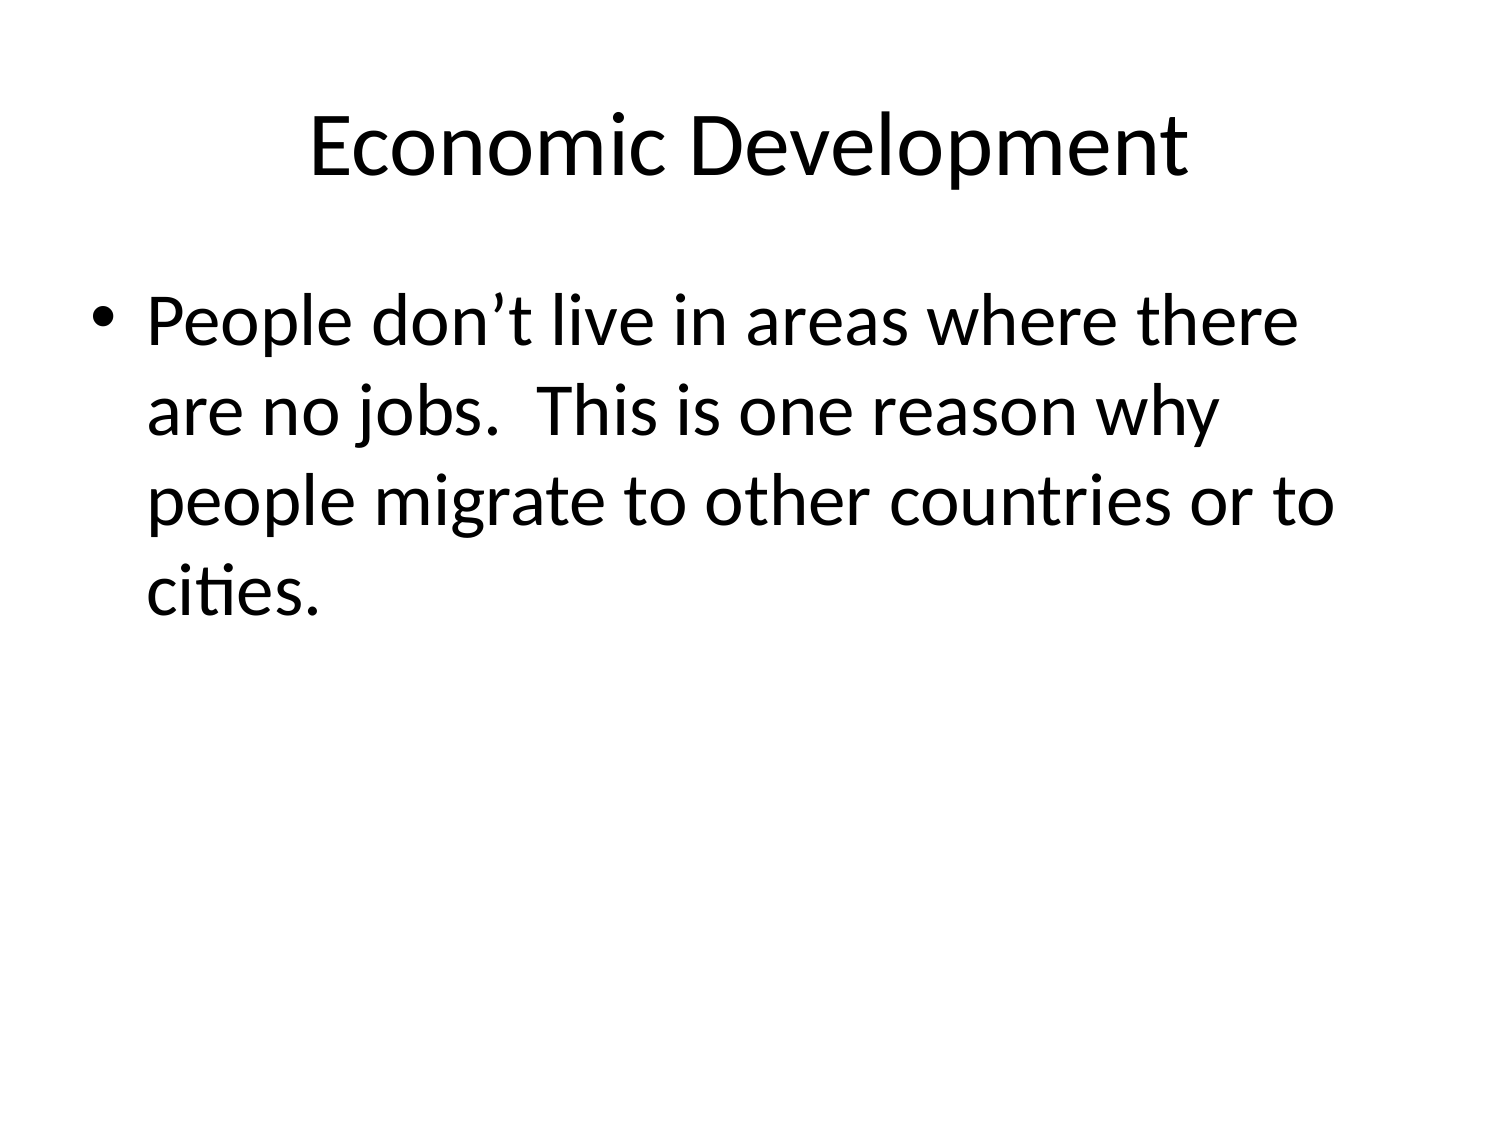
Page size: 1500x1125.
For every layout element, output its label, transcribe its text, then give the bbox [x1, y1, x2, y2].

title Economic Development [75, 45, 1425, 233]
list People don’t live in areas where there are no jobs. This is one reason why people migrate to other countries or to cities. [75, 262, 1425, 1005]
